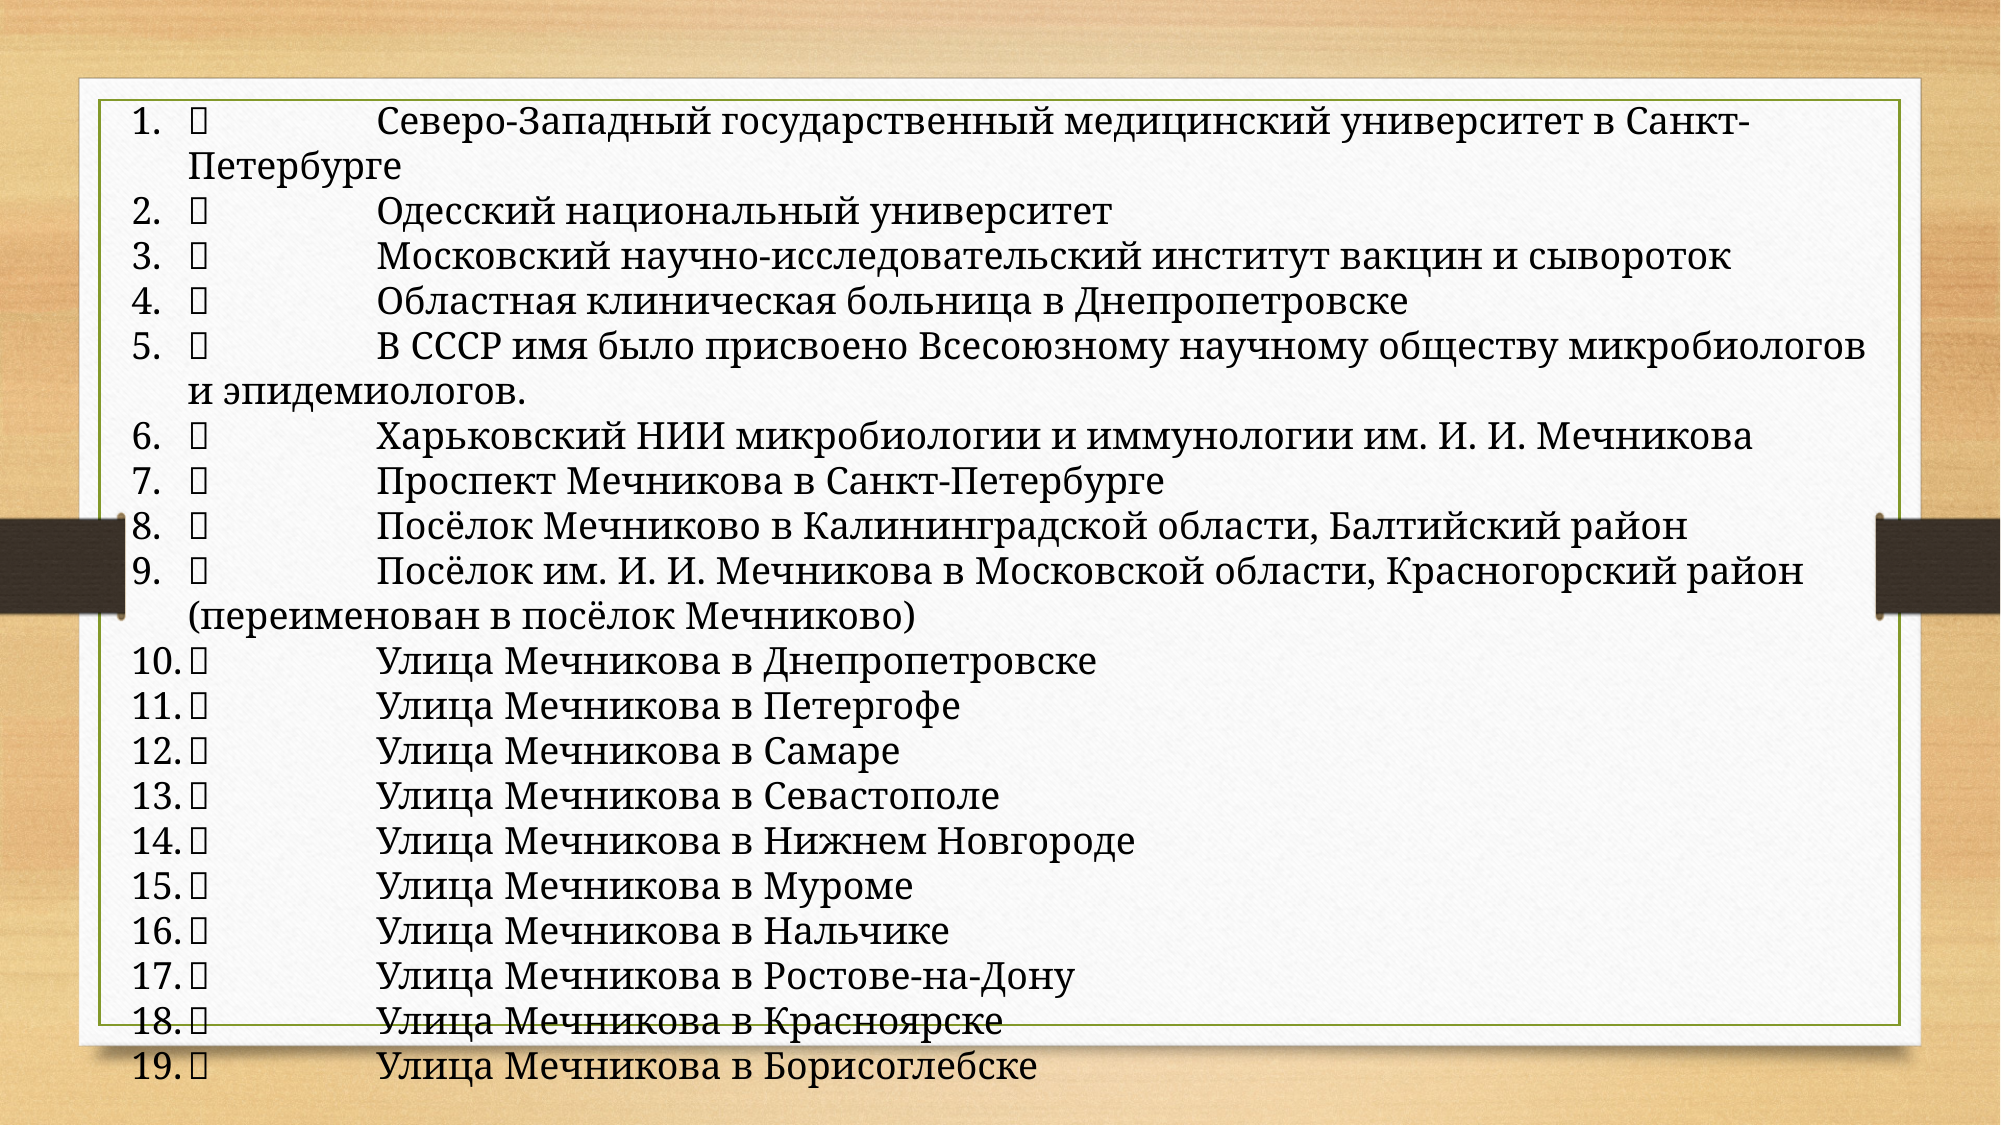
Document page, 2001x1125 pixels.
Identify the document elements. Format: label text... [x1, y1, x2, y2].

text_box  Северо-Западный государственный медицинский университет в Санкт-Петербурге  Одесский национальный университет  Московский научно-исследовательский институт вакцин и сывороток  Областная клиническая больница в Днепропетровске  В СССР имя было присвоено Всесоюзному научному обществу микробиологов и эпидемиологов.  Харьковский НИИ микробиологии и иммунологии им. И. И. Мечникова  Проспект Мечникова в Санкт-Петербурге  Посёлок Мечниково в Калининградской области, Балтийский район  Посёлок им. И. И. Мечникова в Московской области, Красногорский район (переименован в посёлок Мечниково)  Улица Мечникова в Днепропетровске  Улица Мечникова в Петергофе  Улица Мечникова в Самаре  Улица Мечникова в Севастополе  Улица Мечникова в Нижнем Новгороде  Улица Мечникова в Муроме  Улица Мечникова в Нальчике  Улица Мечникова в Ростове-на-Дону  Улица Мечникова в Красноярске  Улица Мечникова в Борисоглебске [116, 89, 1885, 1095]
picture [0, 0, 2001, 1125]
